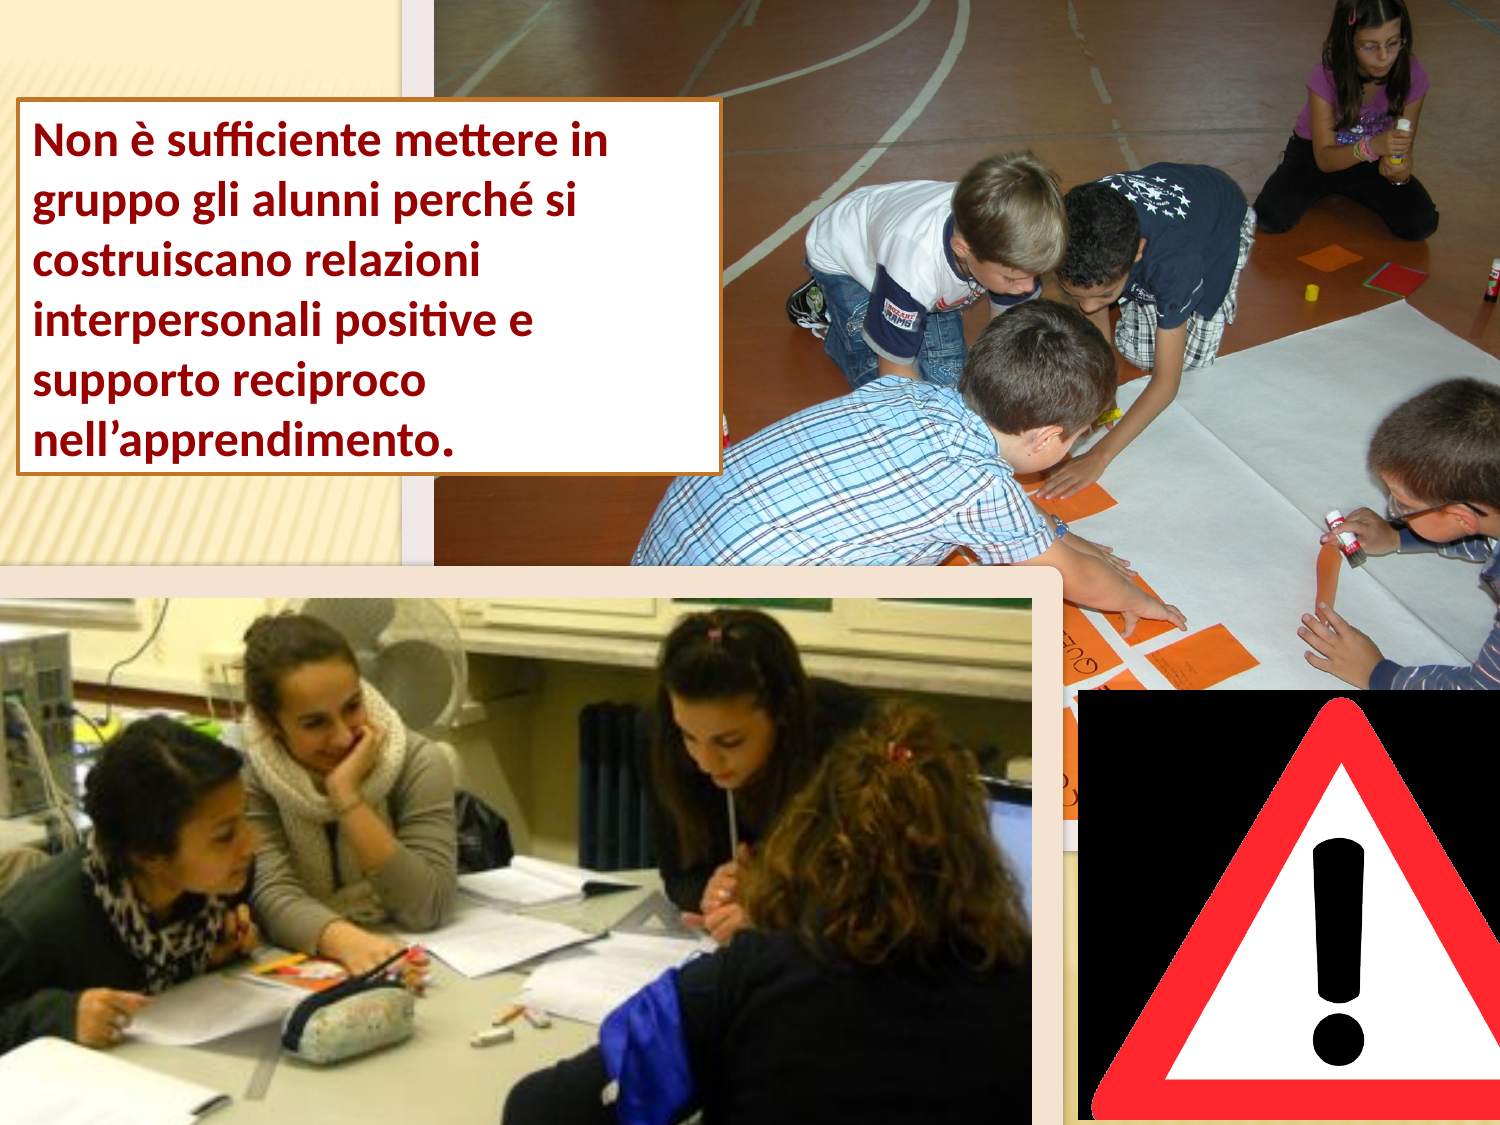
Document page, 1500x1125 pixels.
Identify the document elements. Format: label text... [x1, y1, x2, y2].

list . [187, 476, 397, 561]
picture [0, 0, 1500, 1125]
text_box Non è sufficiente mettere in gruppo gli alunni perché si costruiscano relazioni interpersonali positive e supporto reciproco nell’apprendimento. [16, 97, 423, 476]
